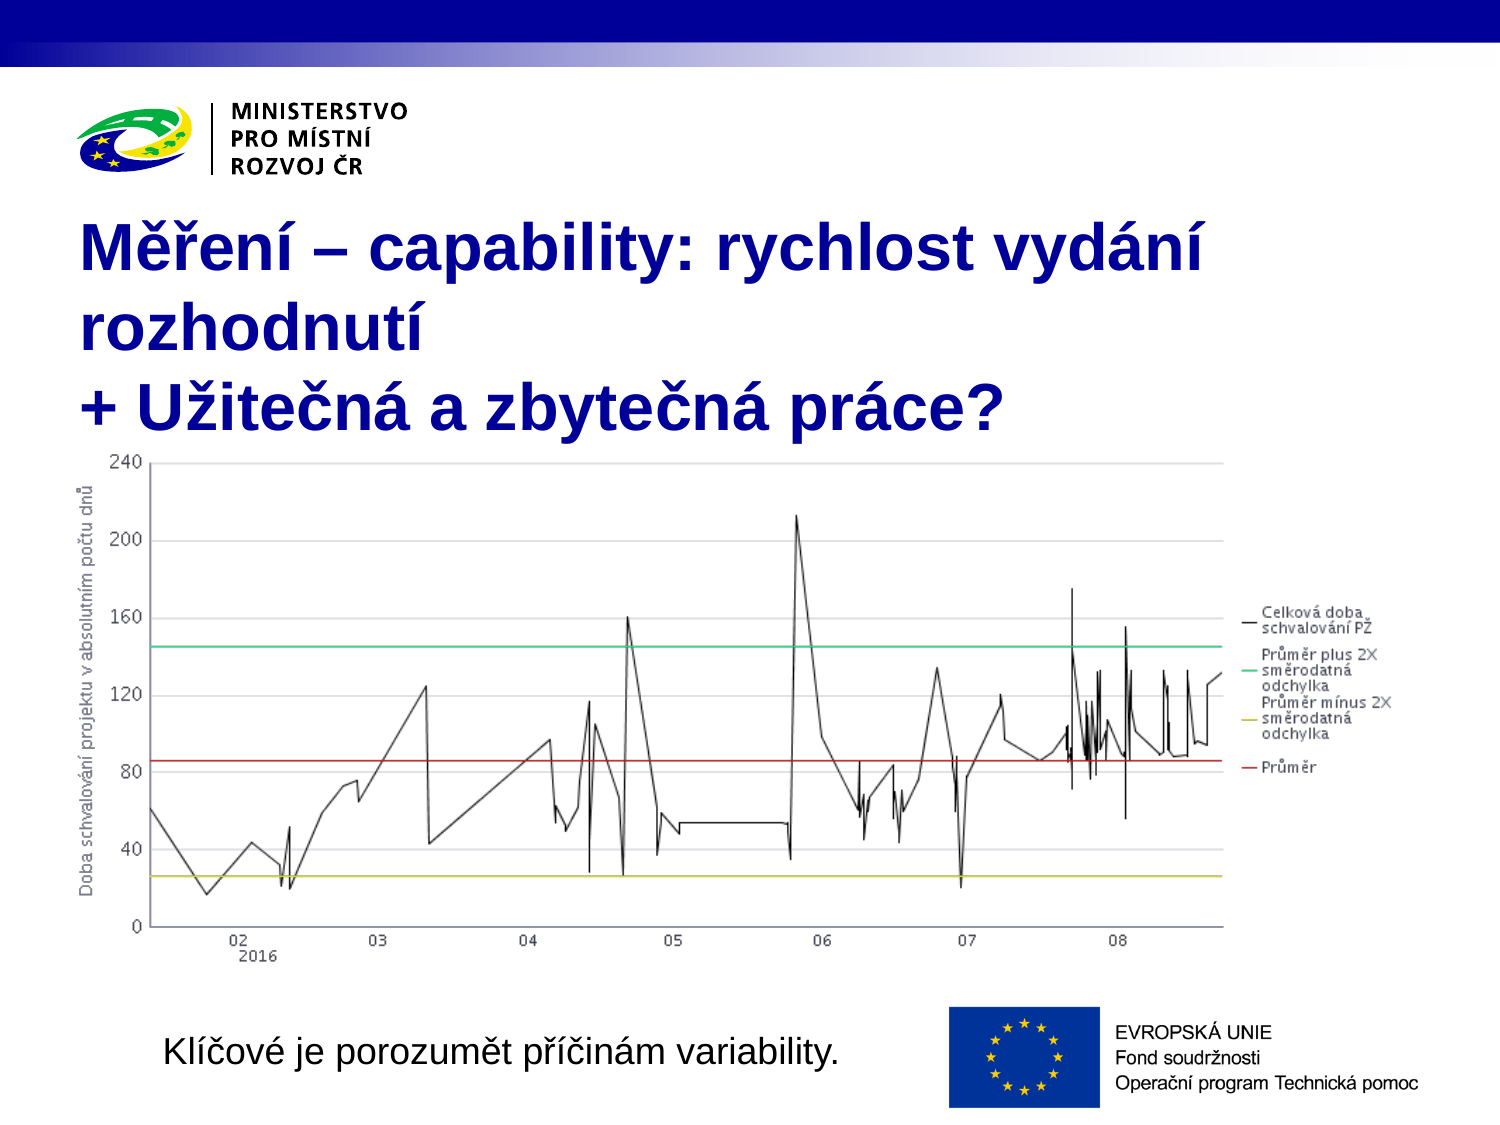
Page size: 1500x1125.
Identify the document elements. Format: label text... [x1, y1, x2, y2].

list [64, 432, 1416, 980]
title Měření – capability: rychlost vydání rozhodnutí + Užitečná a zbytečná práce? [64, 196, 1425, 279]
picture [915, 973, 1452, 1125]
text_box Klíčové je porozumět příčinám variability. [0, 1019, 1022, 1080]
